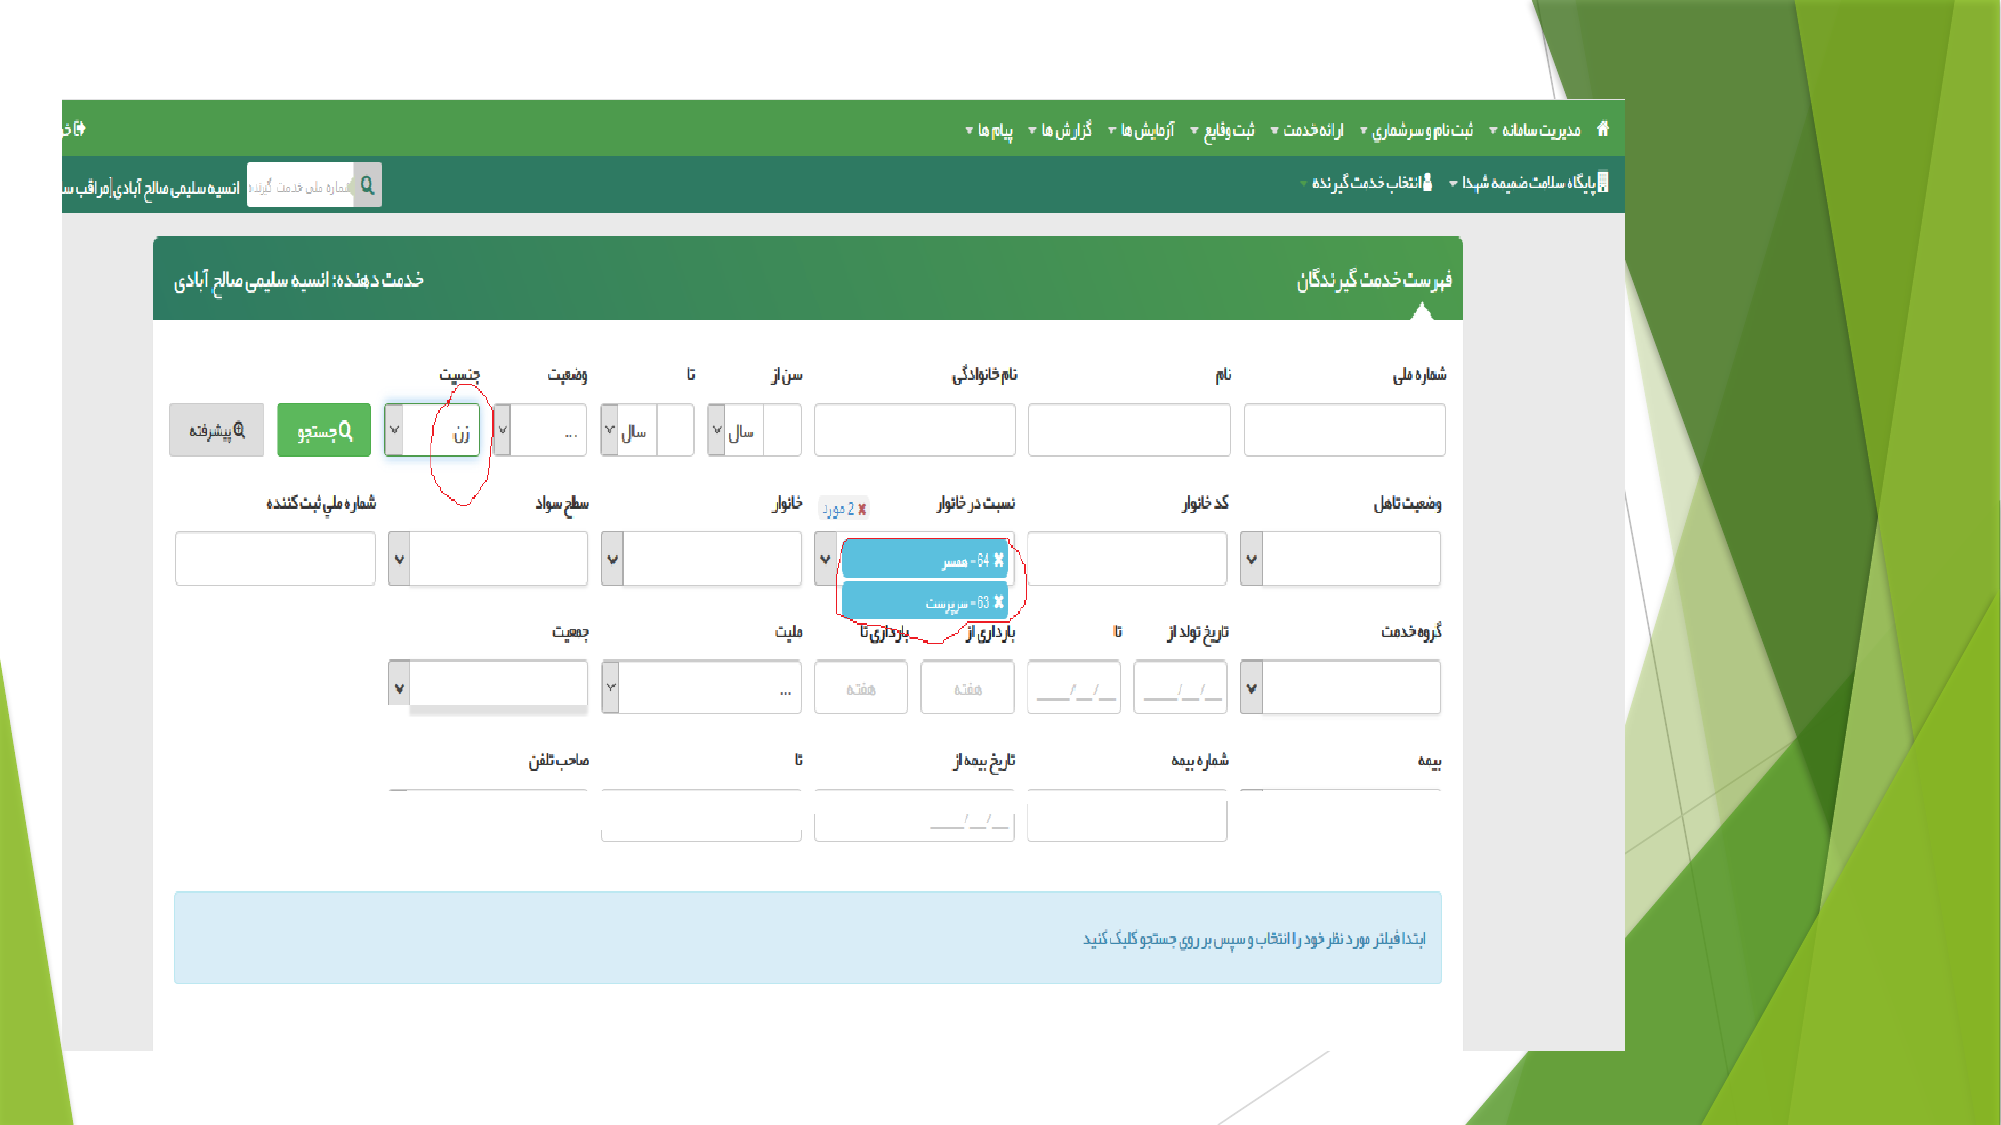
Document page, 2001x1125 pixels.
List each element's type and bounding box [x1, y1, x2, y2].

list [61, 99, 1625, 1052]
